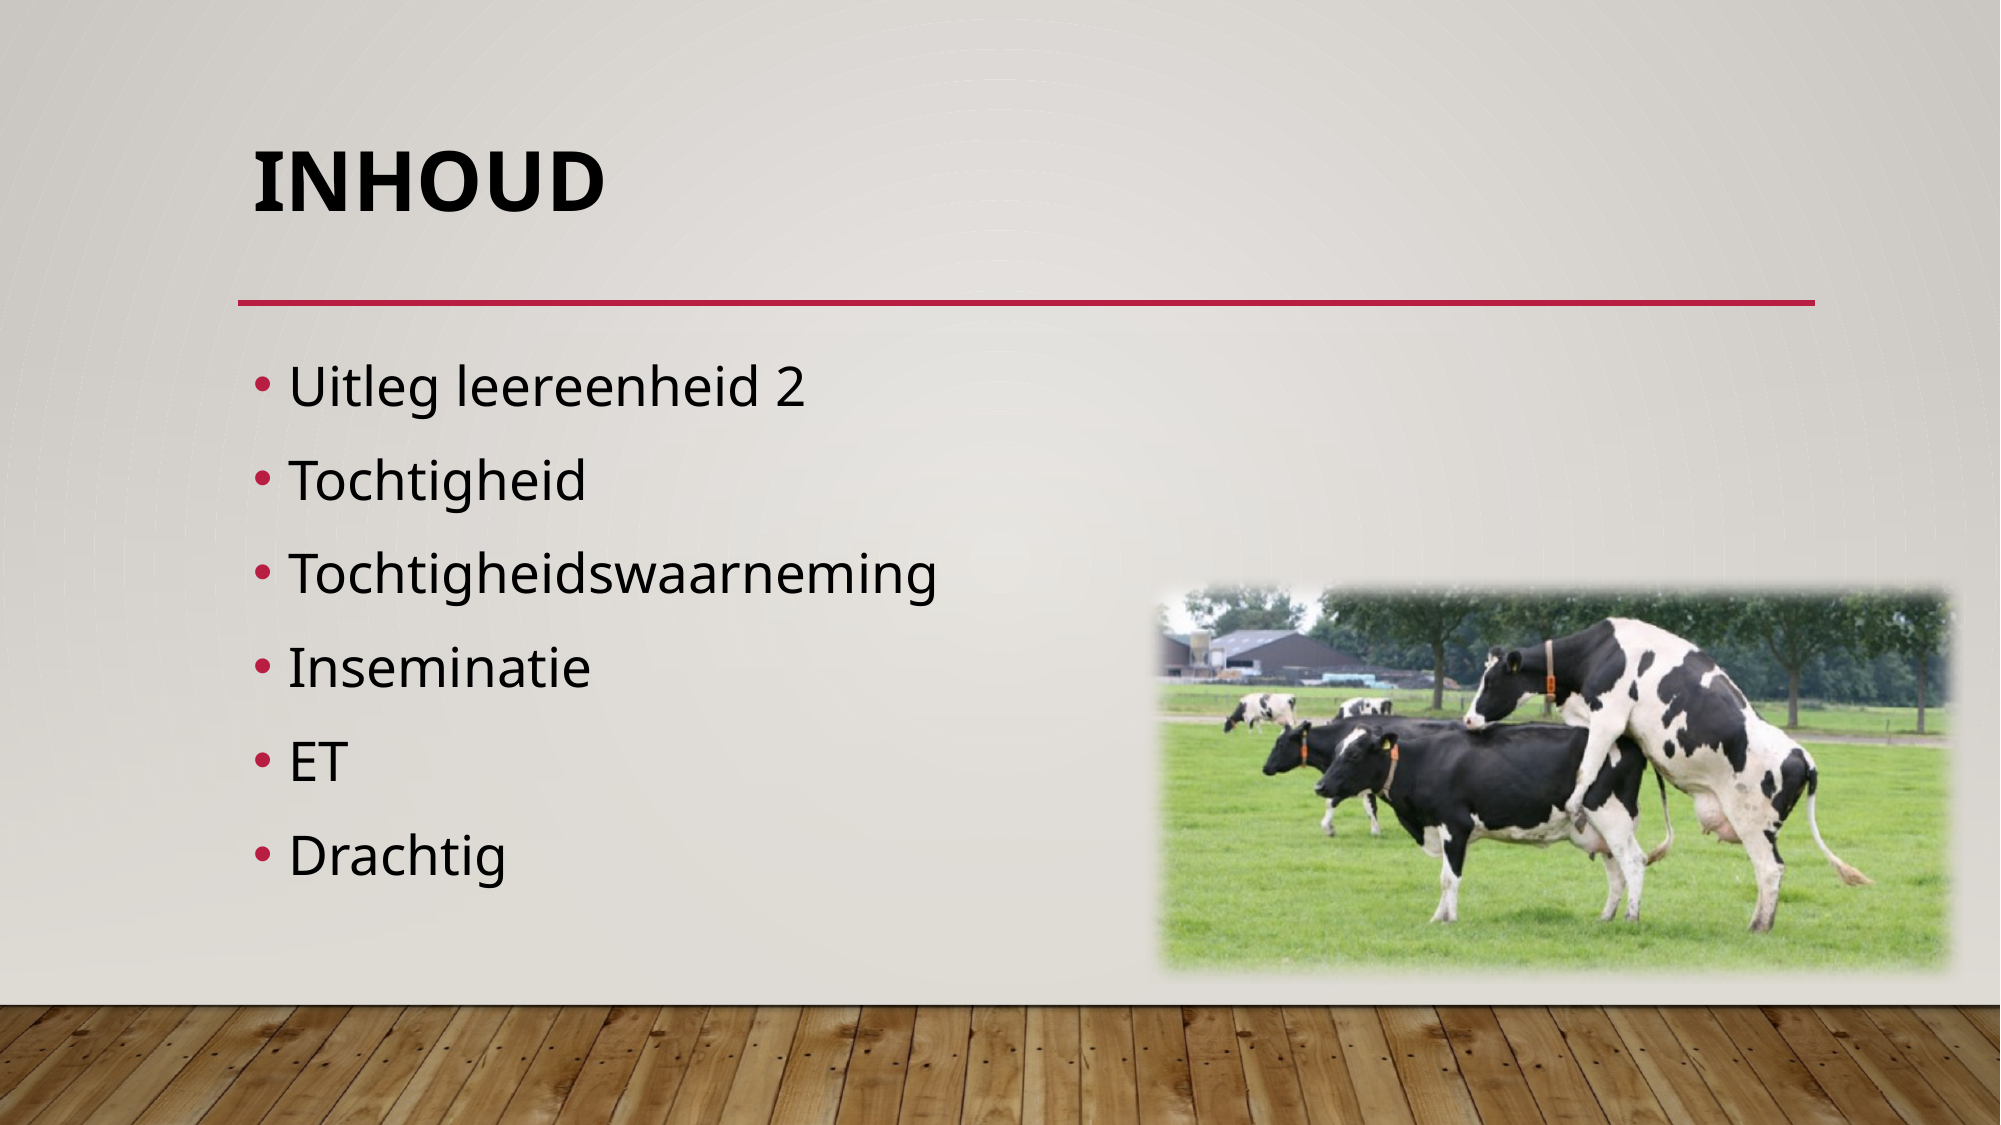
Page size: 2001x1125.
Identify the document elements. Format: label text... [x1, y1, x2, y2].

title Inhoud [238, 131, 1814, 305]
picture [0, 1005, 2000, 1125]
picture [1145, 575, 1964, 985]
list Uitleg leereenheid 2 Tochtigheid Tochtigheidswaarneming Inseminatie ET Drachtig [238, 330, 1814, 897]
